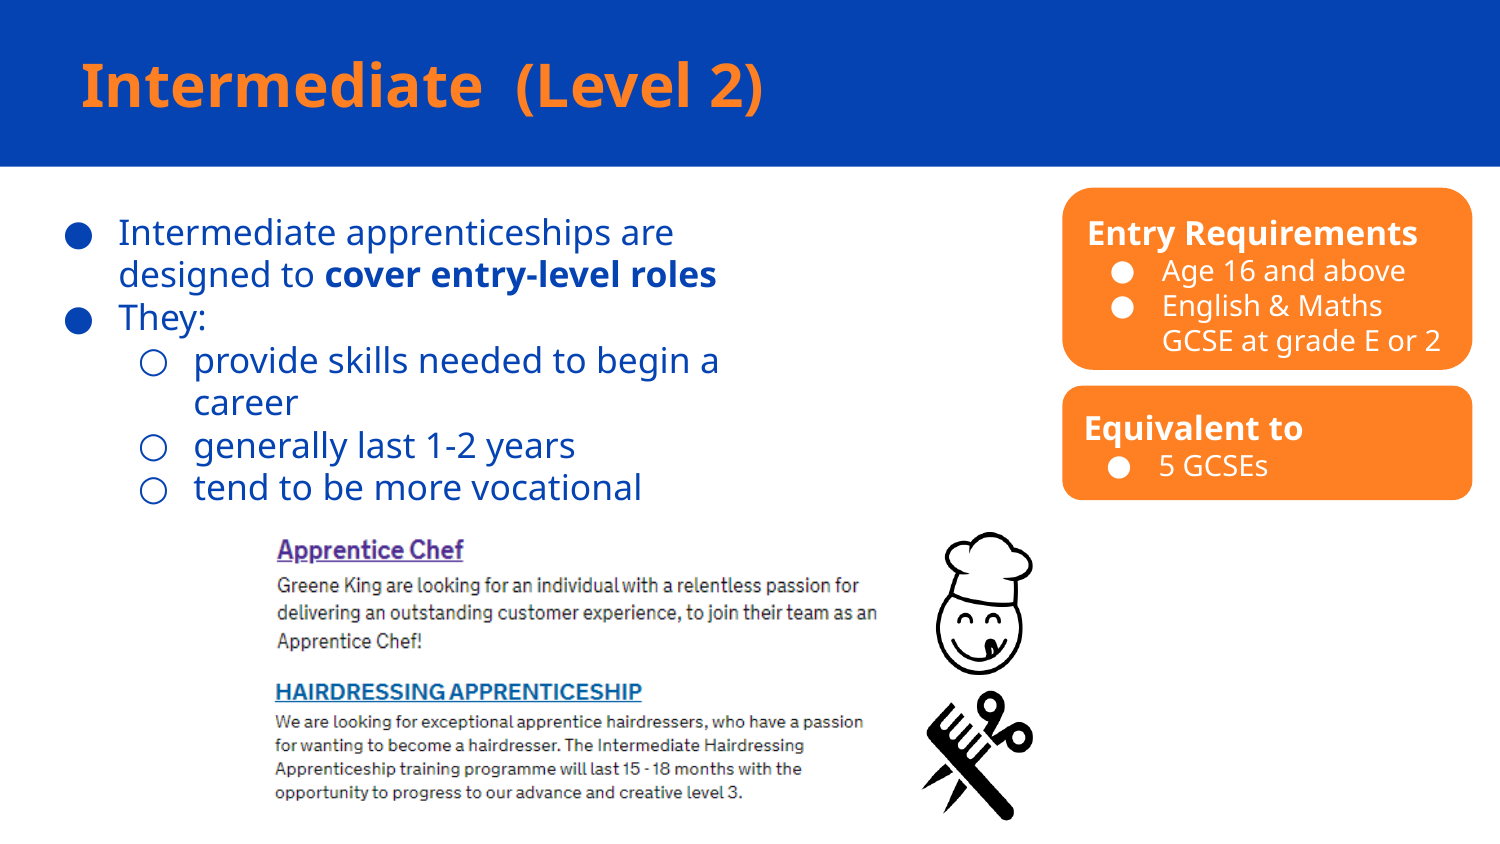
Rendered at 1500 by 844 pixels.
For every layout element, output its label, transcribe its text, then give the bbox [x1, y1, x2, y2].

text_box Equivalent to 5 GCSEs [1063, 386, 1472, 500]
text_box Entry Requirements Age 16 and above English & Maths GCSE at grade E or 2 [1063, 188, 1472, 370]
picture [913, 683, 1044, 827]
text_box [272, 532, 893, 656]
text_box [266, 668, 880, 812]
picture [918, 532, 1050, 676]
title Intermediate (Level 2) [66, 32, 1470, 135]
text_box Intermediate apprenticeships are designed to cover entry-level roles They: provide skills needed to begin a career generally last 1-2 years tend to be more vocational [28, 195, 844, 566]
